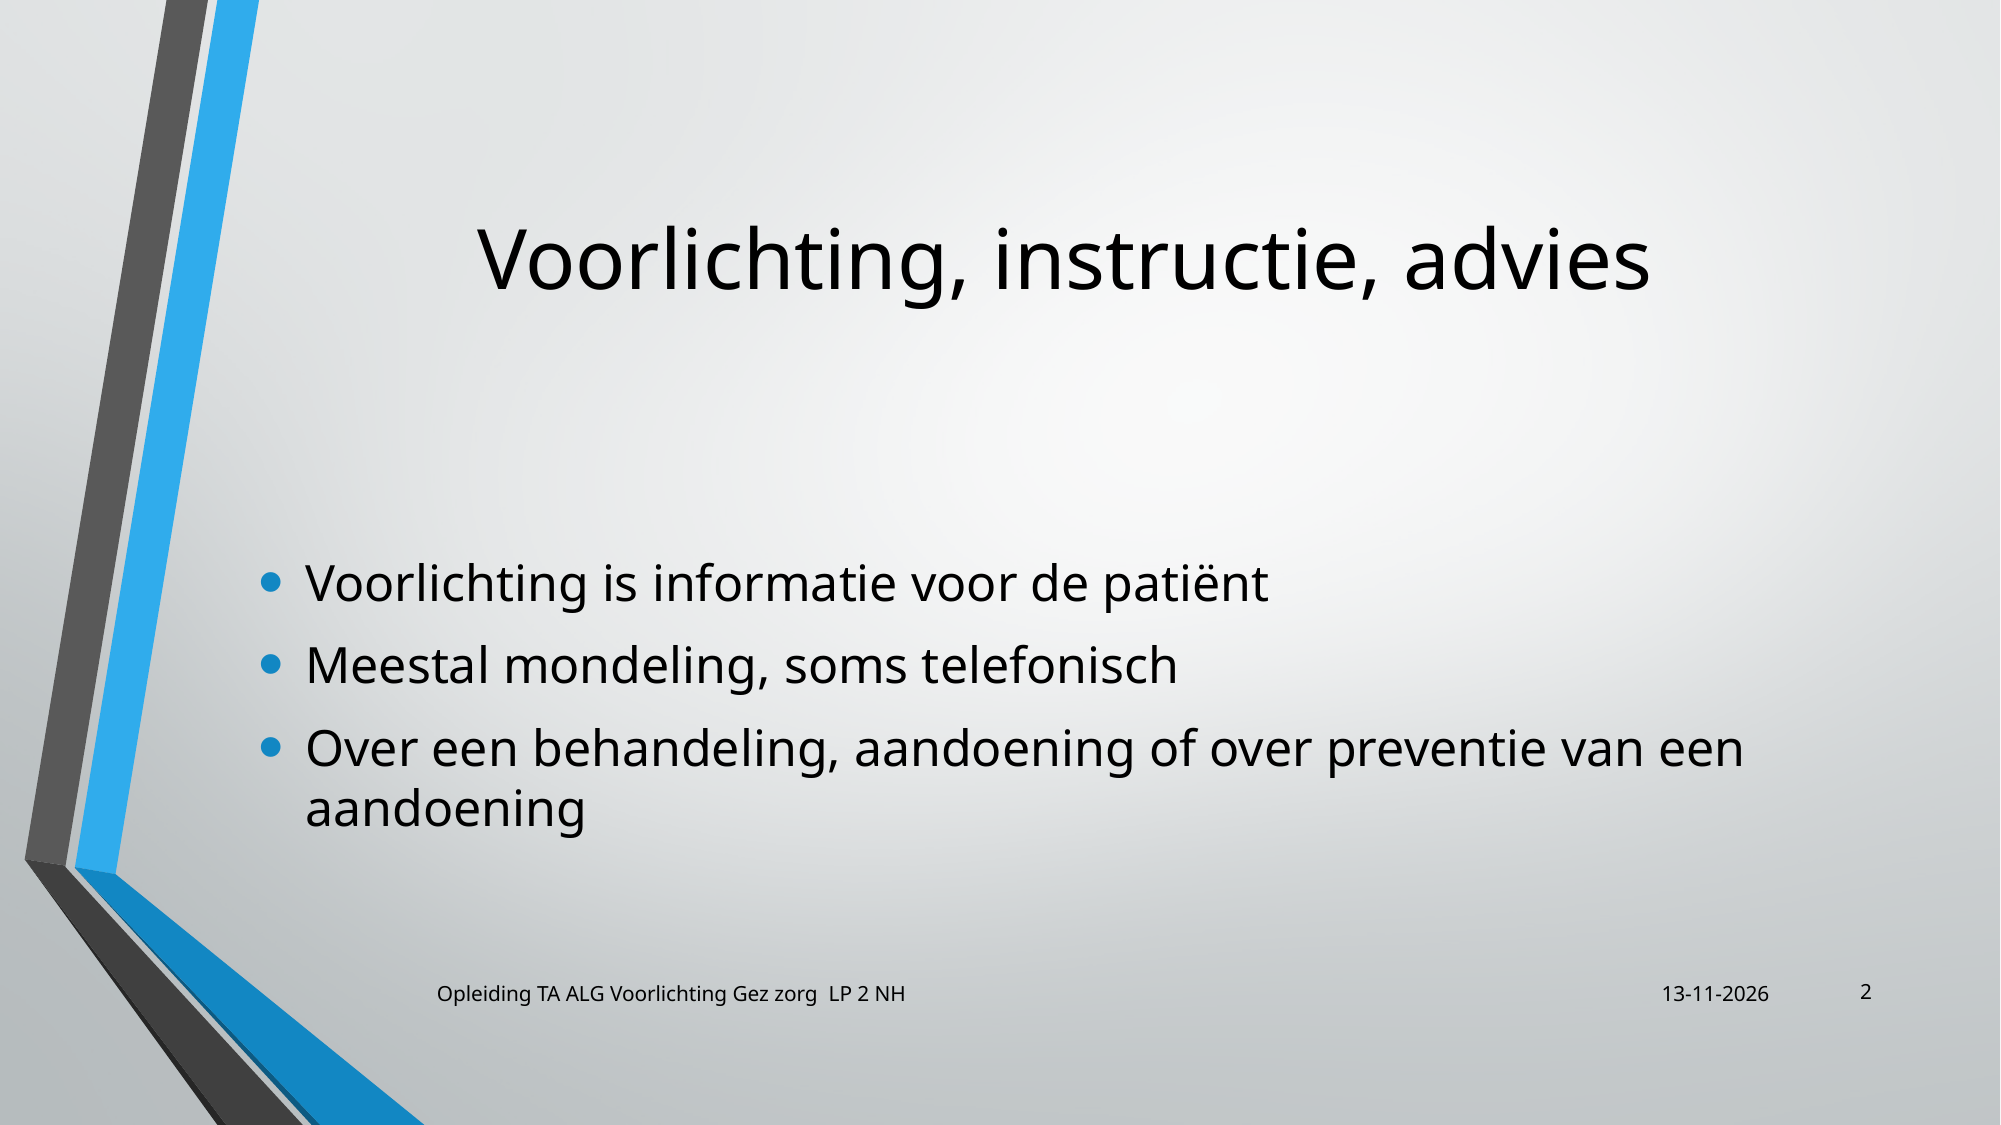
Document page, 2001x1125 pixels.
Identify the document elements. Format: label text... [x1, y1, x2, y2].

slide_number 2 [1796, 962, 1887, 1023]
title Voorlichting, instructie, advies [243, 112, 1887, 400]
footer Opleiding TA ALG Voorlichting Gez zorg LP 2 NH [421, 965, 1584, 1025]
list Voorlichting is informatie voor de patiënt Meestal mondeling, soms telefonisch Over een behandeling, aandoening of over preventie van een aandoening [243, 437, 1887, 950]
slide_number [1596, 965, 1784, 1025]
